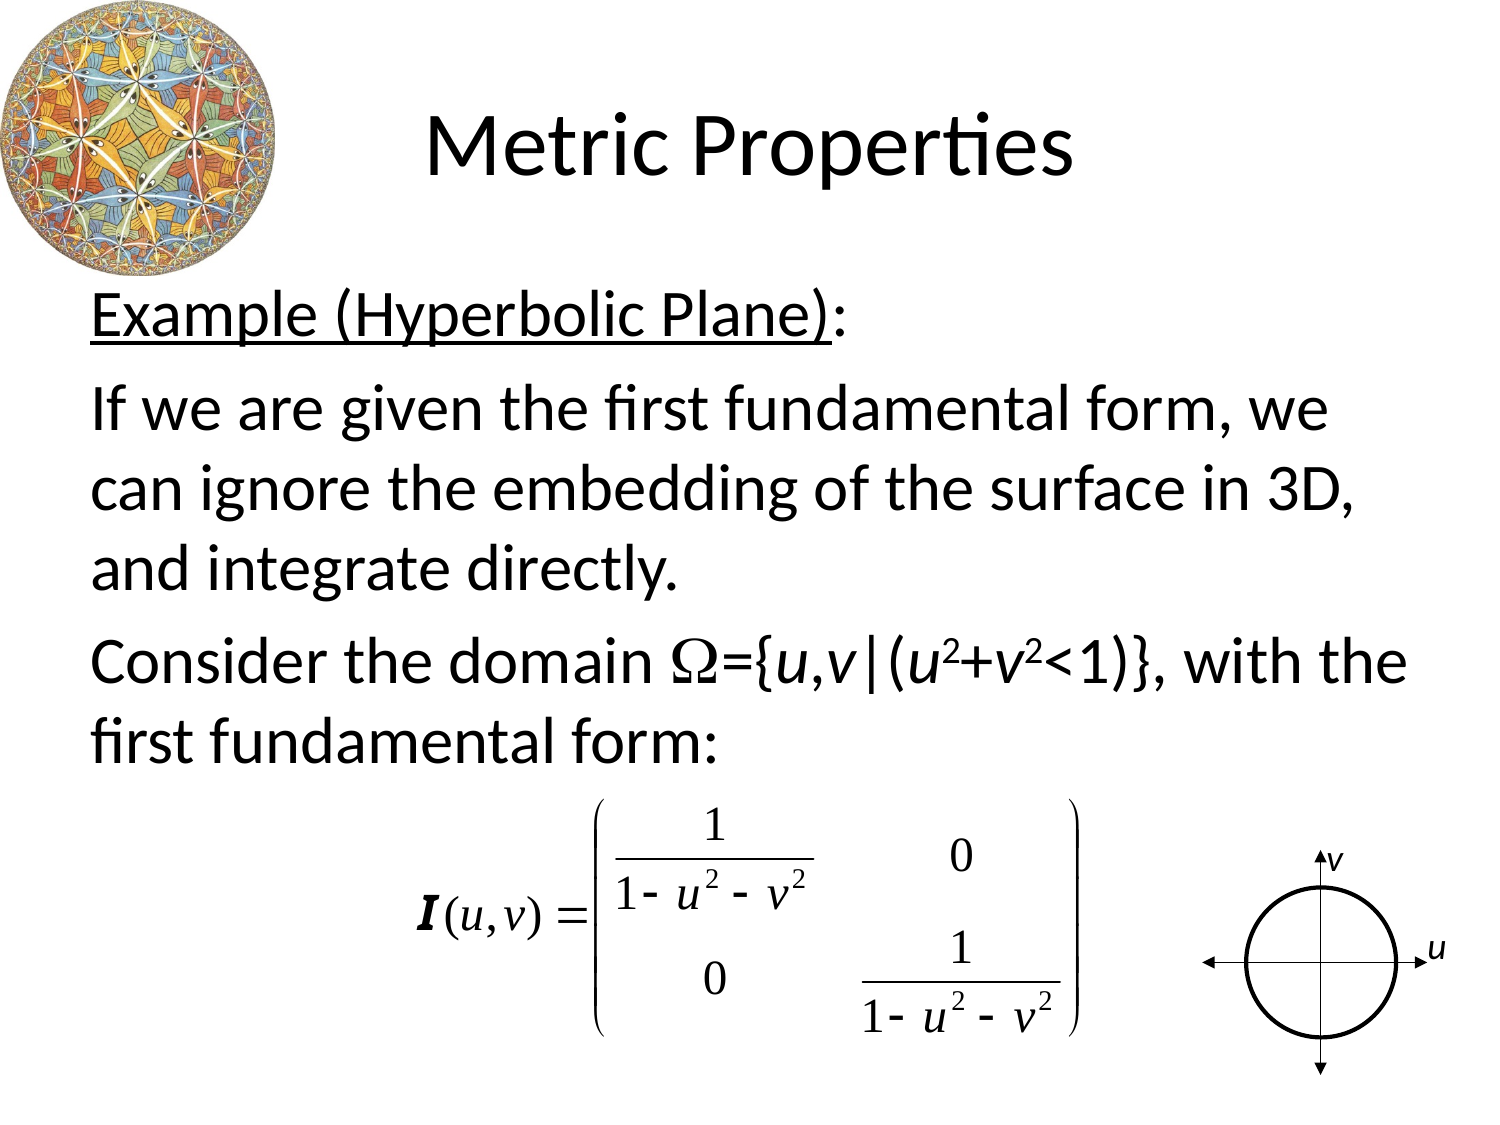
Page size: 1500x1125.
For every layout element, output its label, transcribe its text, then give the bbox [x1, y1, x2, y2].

text_box [1244, 971, 1316, 1040]
text_box [1325, 885, 1399, 961]
text_box u [1412, 914, 1462, 975]
text_box v [1311, 826, 1359, 887]
title Metric Properties [279, 45, 1425, 233]
text_box [1325, 971, 1398, 1040]
picture [0, 0, 276, 277]
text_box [414, 787, 1094, 1050]
text_box [1244, 885, 1316, 961]
list Example (Hyperbolic Plane): If we are given the first fundamental form, we can ignore the embedding of the surface in 3D, and integrate directly. Consider the domain ={u,v|(u2+v2<1)}, with the first fundamental form: [75, 262, 1425, 1125]
